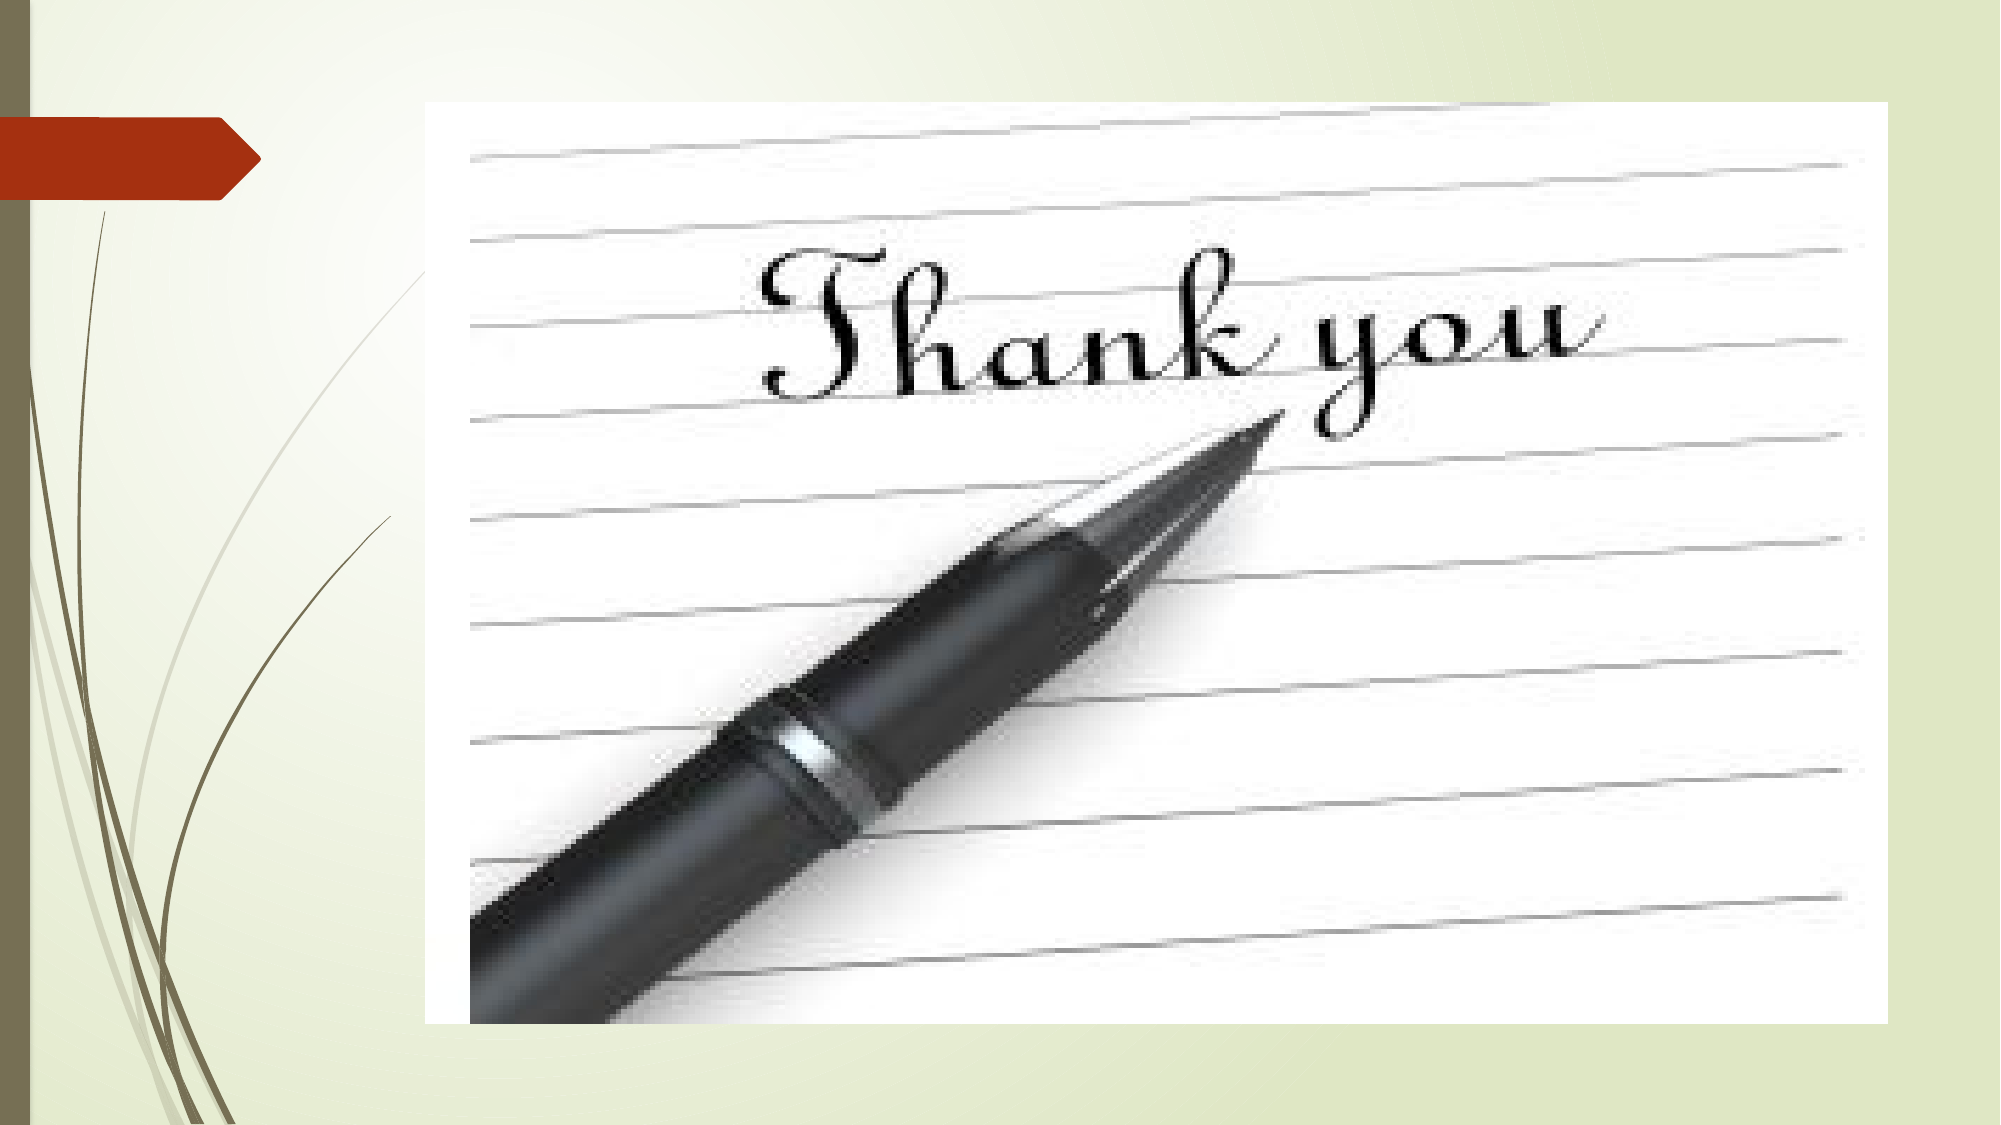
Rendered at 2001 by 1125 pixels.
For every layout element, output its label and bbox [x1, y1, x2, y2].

list [425, 102, 1888, 1024]
